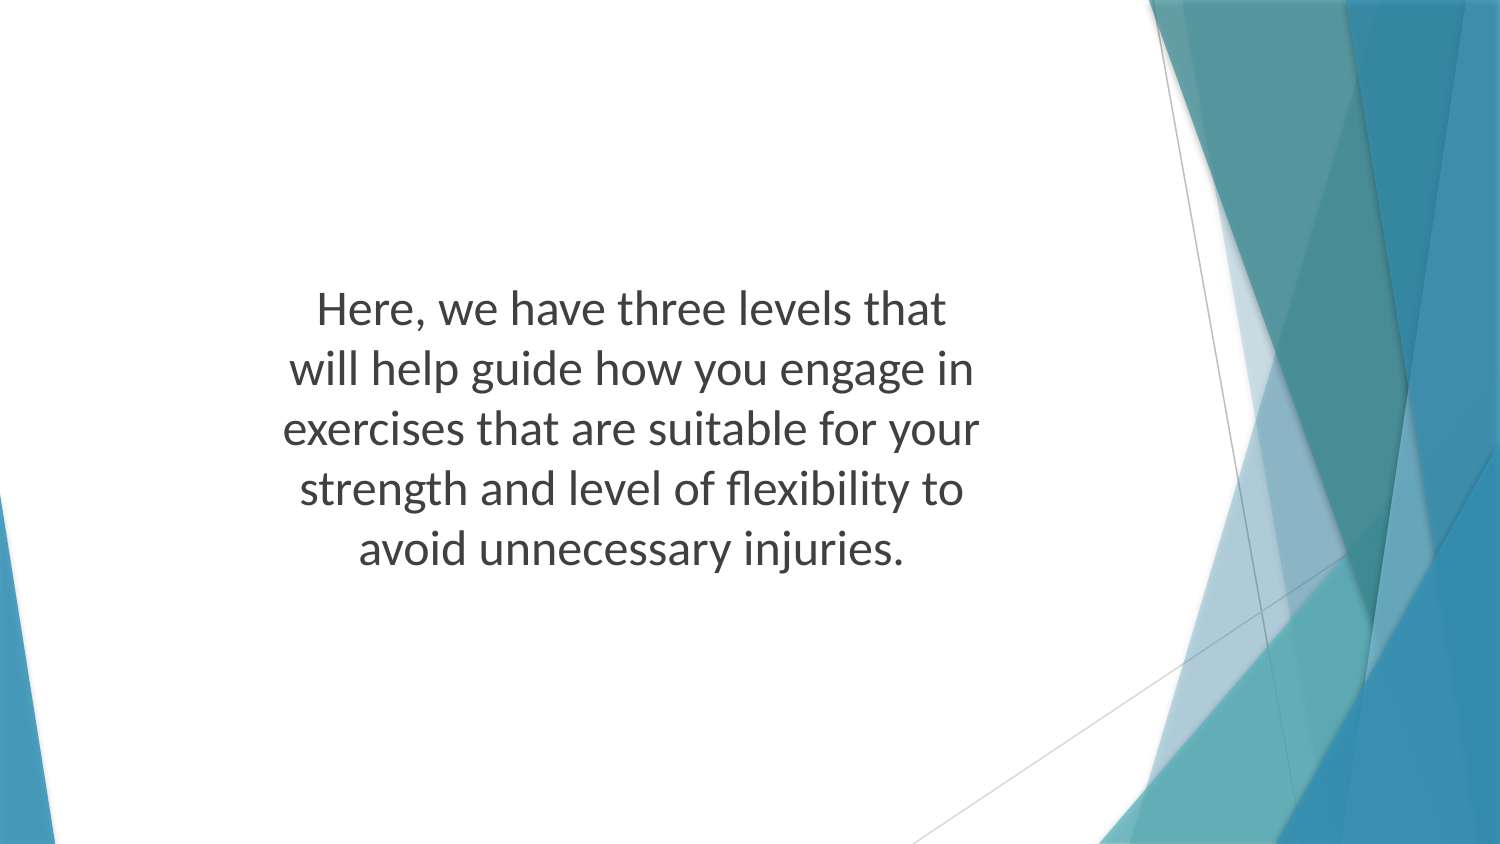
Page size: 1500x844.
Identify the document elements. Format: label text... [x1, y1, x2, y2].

list Here, we have three levels that will help guide how you engage in exercises that are suitable for your strength and level of flexibility to avoid unnecessary injuries. [265, 268, 998, 599]
